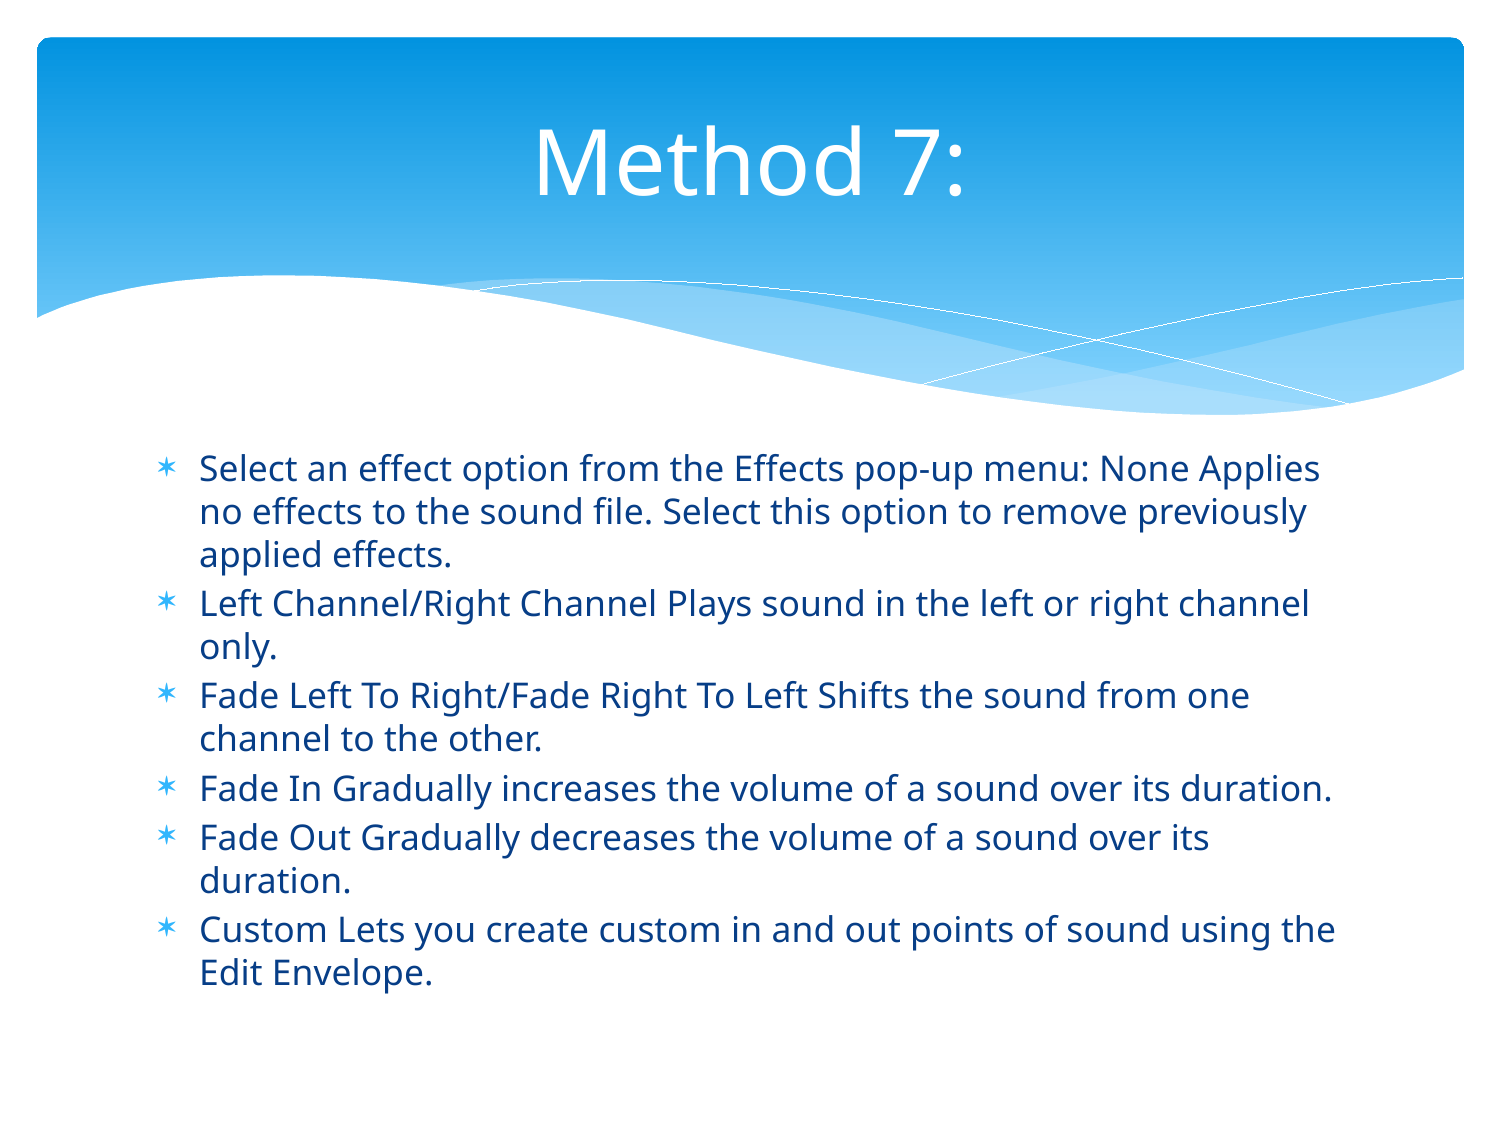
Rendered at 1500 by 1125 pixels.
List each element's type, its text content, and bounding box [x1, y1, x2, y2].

list Select an effect option from the Effects pop-up menu: None Applies no effects to the sound file. Select this option to remove previously applied effects. Left Channel/Right Channel Plays sound in the left or right channel only. Fade Left To Right/Fade Right To Left Shifts the sound from one channel to the other. Fade In Gradually increases the volume of a sound over its duration. Fade Out Gradually decreases the volume of a sound over its duration. Custom Lets you create custom in and out points of sound using the Edit Envelope. [143, 438, 1359, 1005]
title Method 7: [75, 55, 1425, 261]
